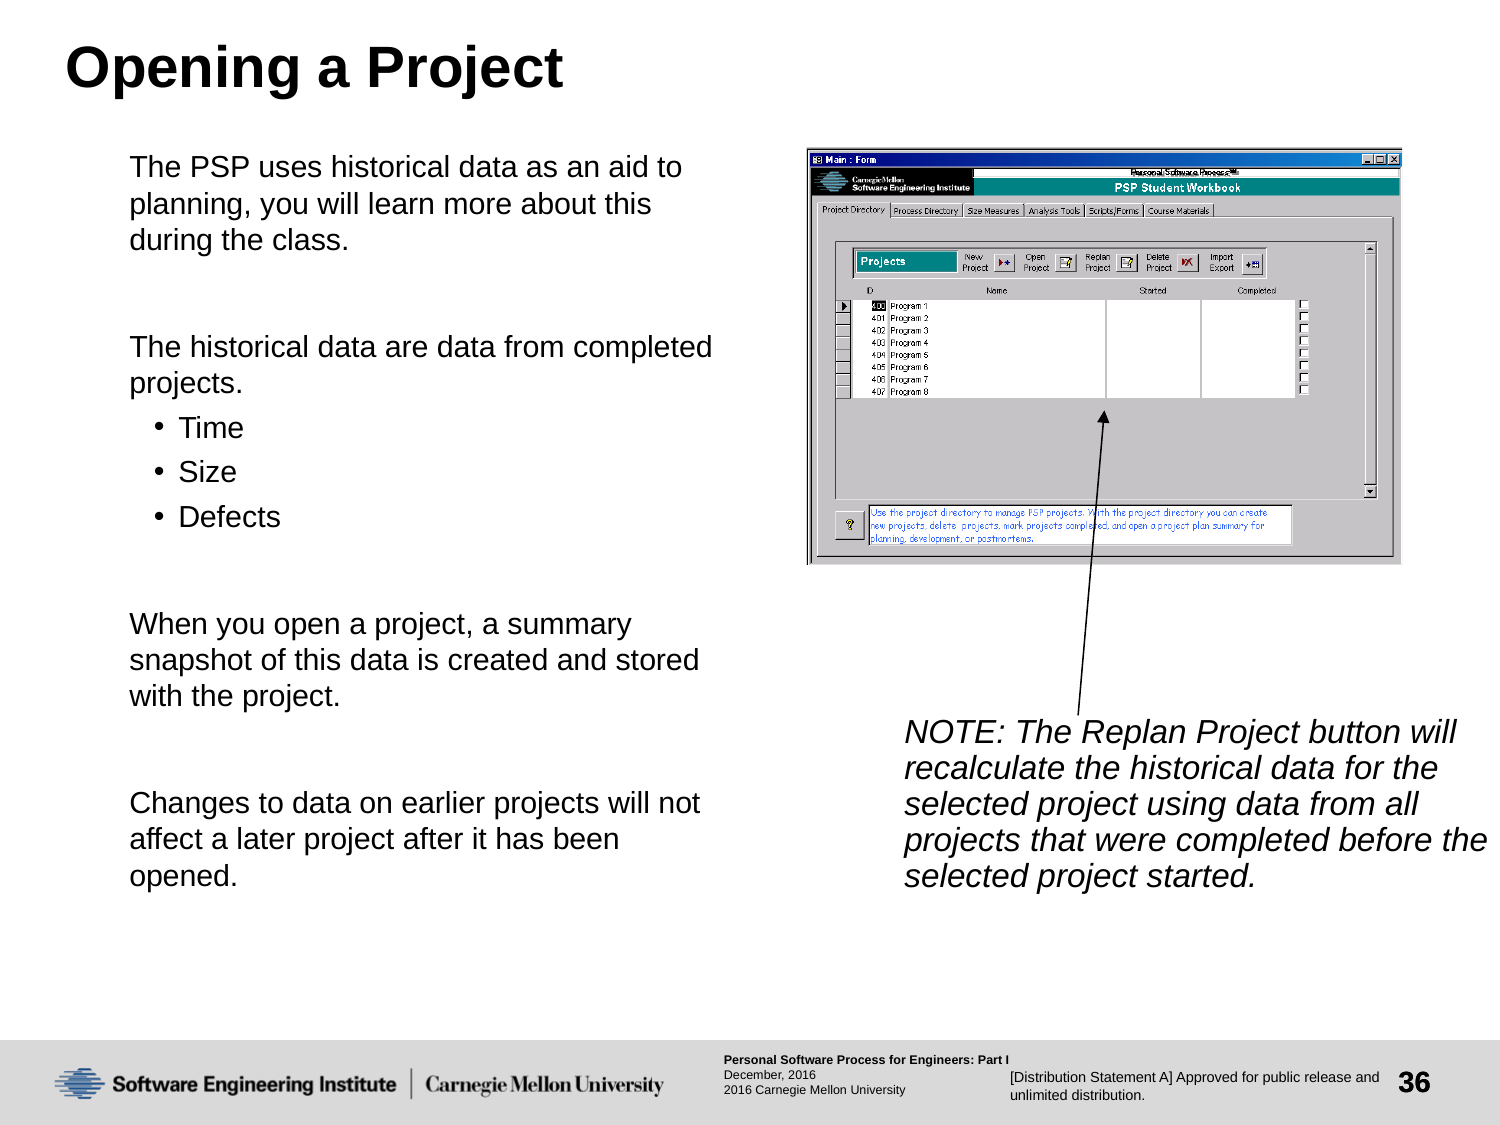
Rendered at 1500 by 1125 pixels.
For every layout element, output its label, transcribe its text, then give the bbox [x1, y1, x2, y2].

list The PSP uses historical data as an aid to planning, you will learn more about this during the class. The historical data are data from completed projects. Time Size Defects When you open a project, a summary snapshot of this data is created and stored with the project. Changes to data on earlier projects will not affect a later project after it has been opened. [129, 147, 725, 901]
list NOTE: The Replan Project button will recalculate the historical data for the selected project using data from all projects that were completed before the selected project started. [904, 714, 1500, 1035]
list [806, 147, 1403, 565]
title Opening a Project [65, 37, 1313, 148]
picture [46, 1061, 673, 1104]
